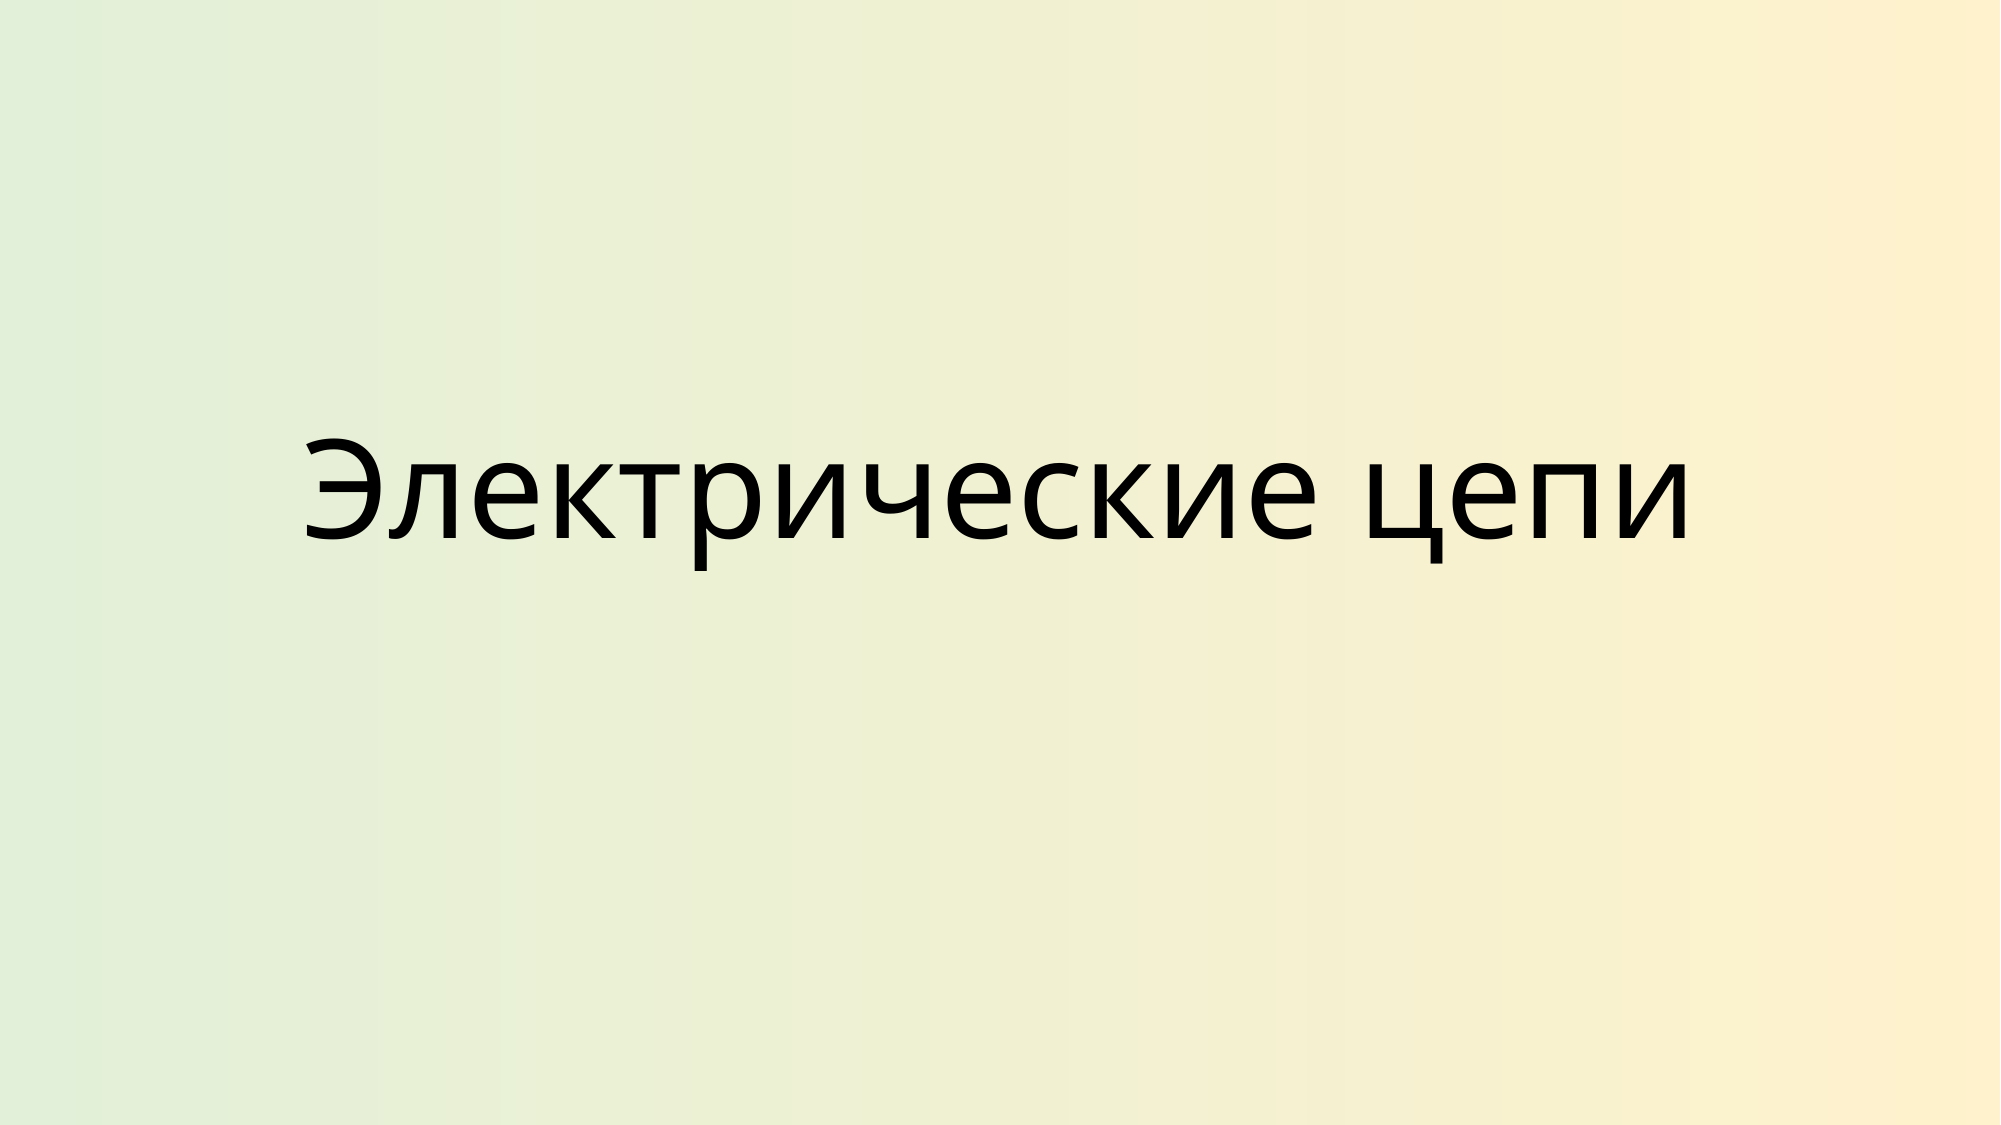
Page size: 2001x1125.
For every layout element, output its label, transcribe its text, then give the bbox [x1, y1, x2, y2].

title Электрические цепи [249, 184, 1750, 576]
